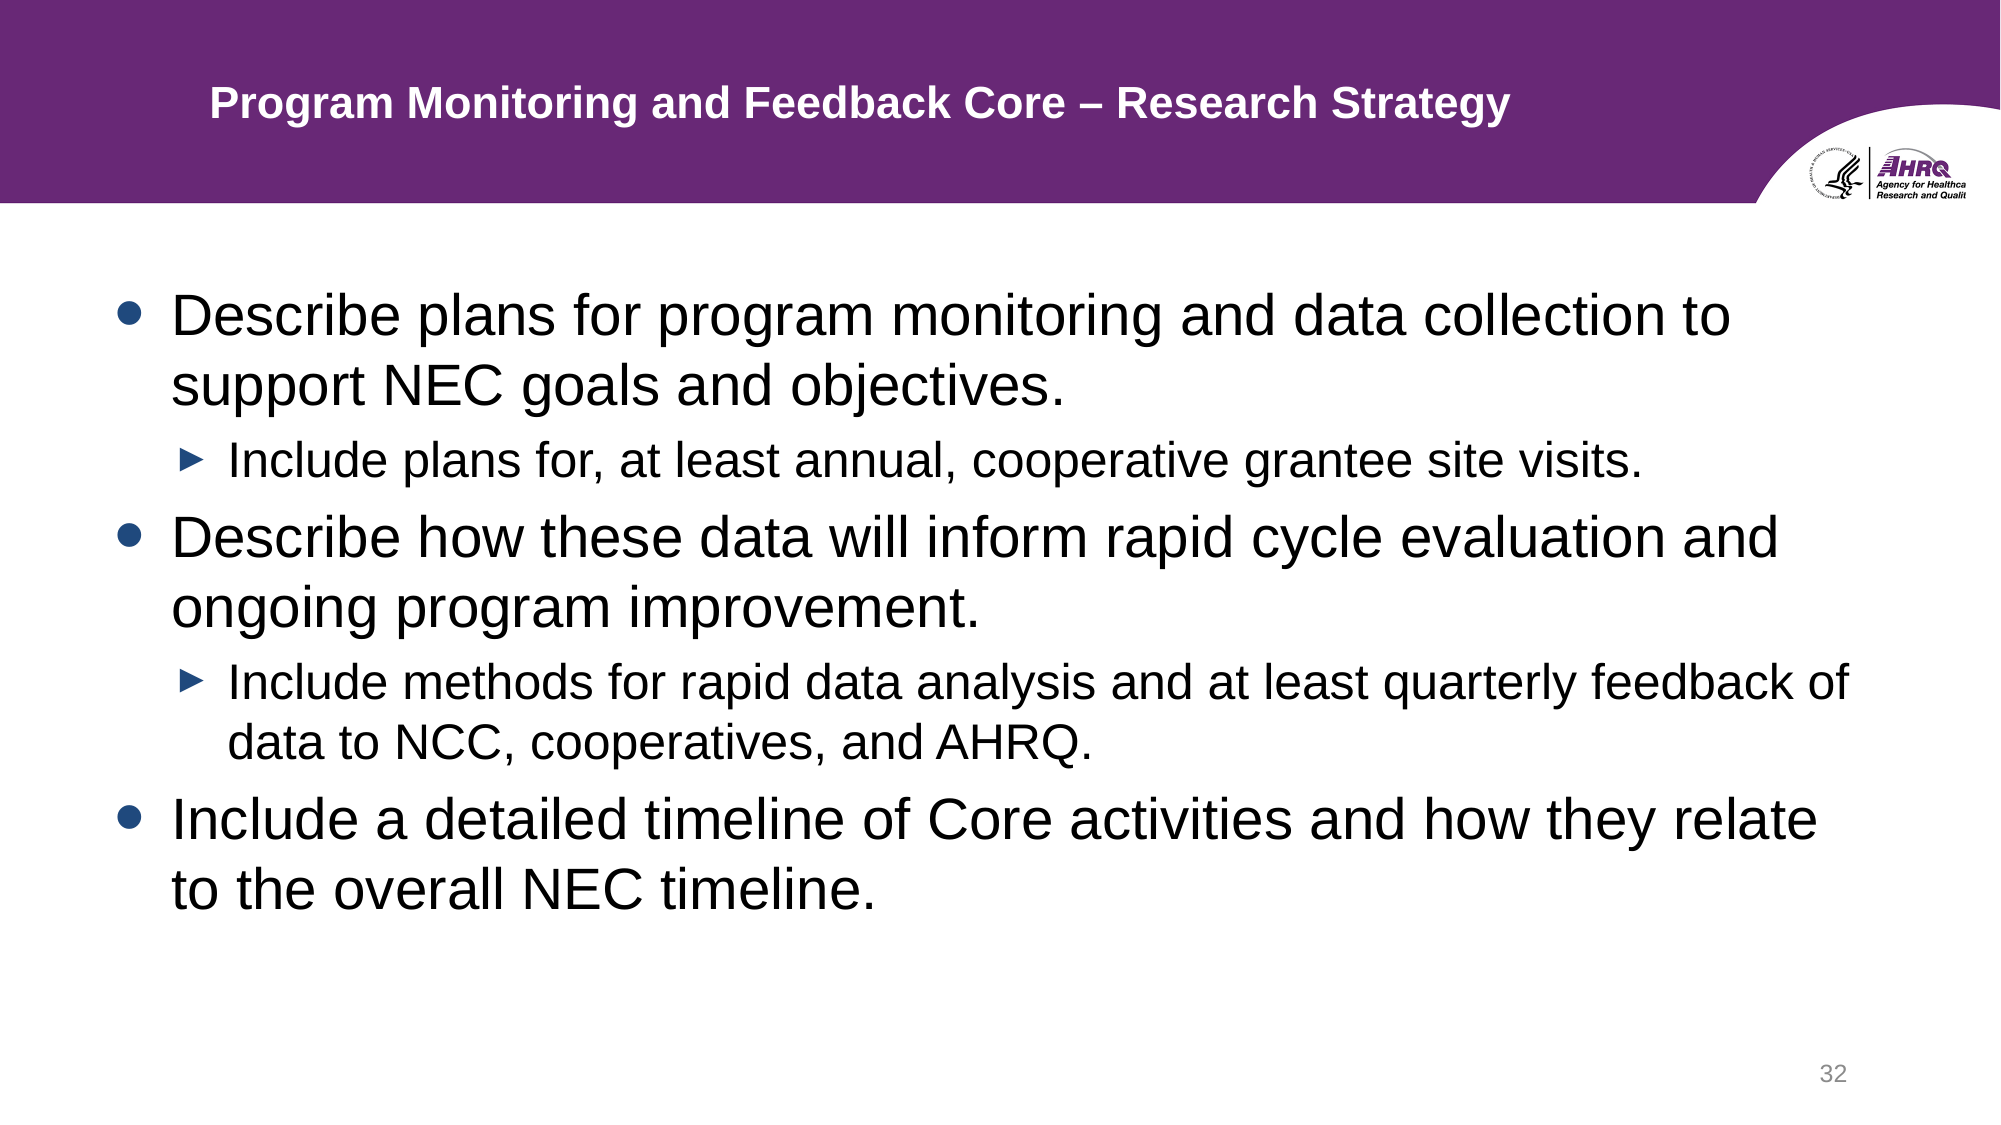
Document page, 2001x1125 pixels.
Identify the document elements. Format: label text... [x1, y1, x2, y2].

slide_number 32 [1412, 1042, 1863, 1103]
title Program Monitoring and Feedback Core – Research Strategy [130, 50, 1591, 152]
list Describe plans for program monitoring and data collection to support NEC goals and objectives. Include plans for, at least annual, cooperative grantee site visits. Describe how these data will inform rapid cycle evaluation and ongoing program improvement. Include methods for rapid data analysis and at least quarterly feedback of data to NCC, cooperatives, and AHRQ. Include a detailed timeline of Core activities and how they relate to the overall NEC timeline. [99, 270, 1900, 1013]
picture [0, 0, 2001, 1125]
